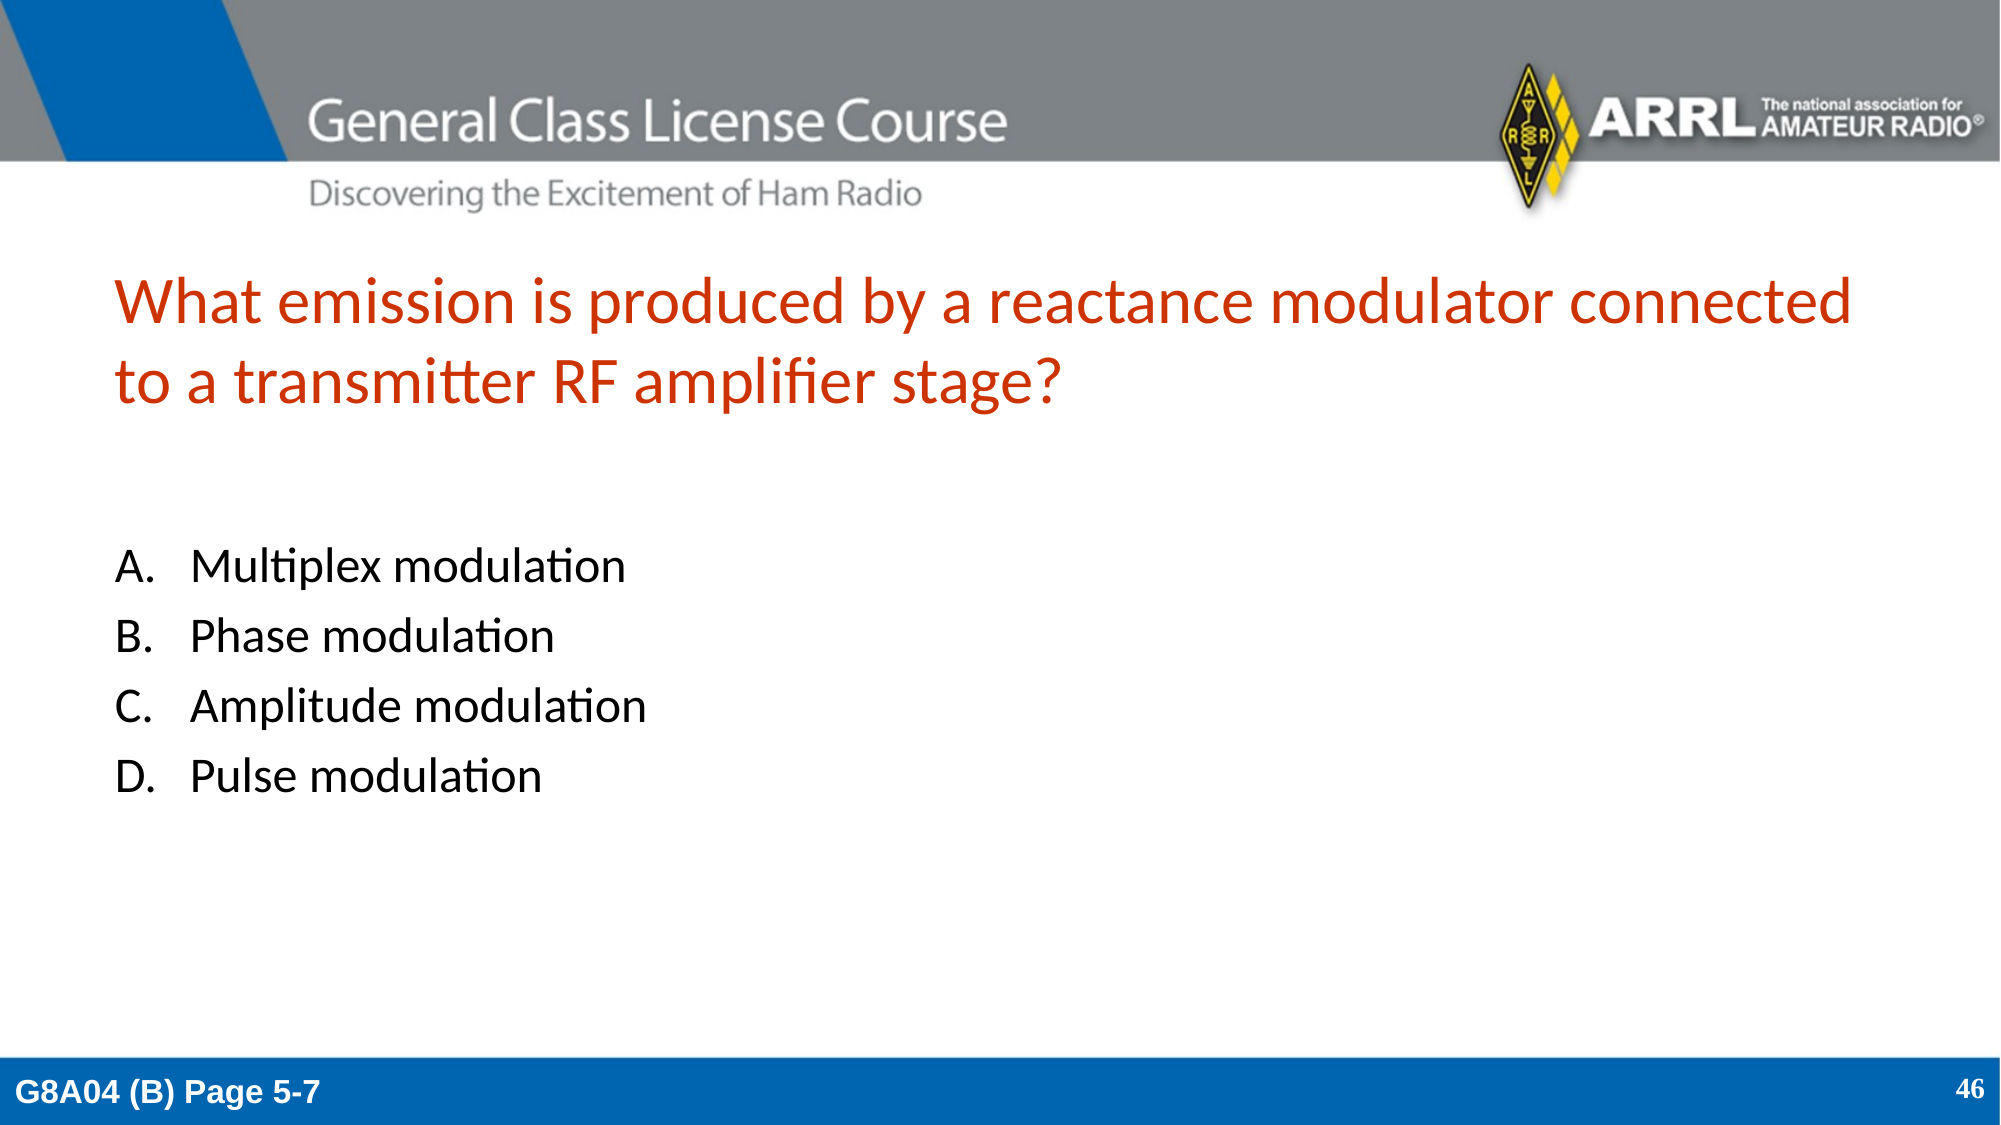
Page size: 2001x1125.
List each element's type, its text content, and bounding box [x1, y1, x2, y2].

picture [0, 0, 2001, 1125]
text_box 46 [1875, 1062, 2000, 1113]
text_box G8A04 (B) Page 5-7 [0, 1062, 1313, 1118]
title What emission is produced by a reactance modulator connected to a transmitter RF amplifier stage? [99, 249, 1900, 468]
list Multiplex modulation Phase modulation Amplitude modulation Pulse modulation [99, 525, 1900, 1005]
